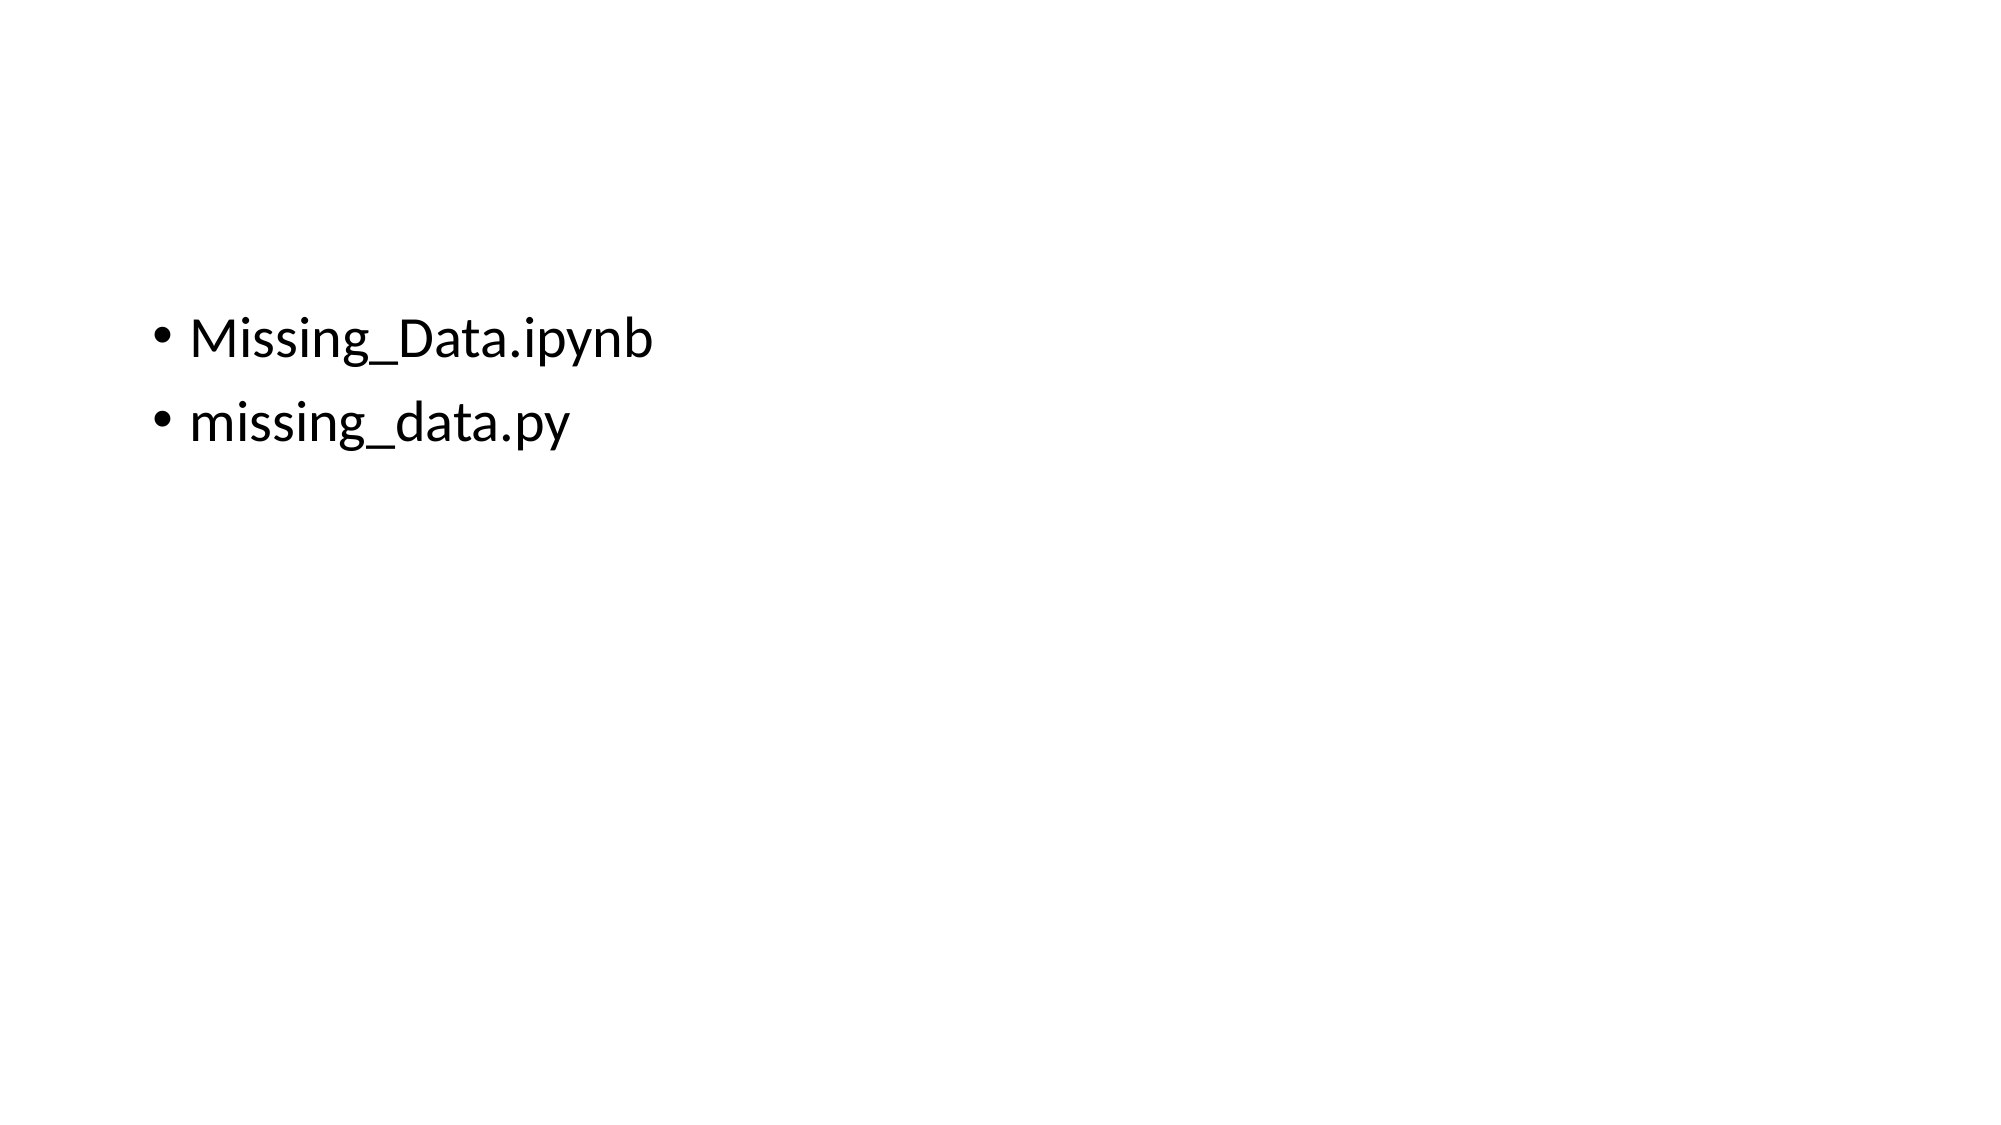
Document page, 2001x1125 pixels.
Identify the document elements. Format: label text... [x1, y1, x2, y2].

list Missing_Data.ipynb missing_data.py [137, 299, 1863, 1014]
